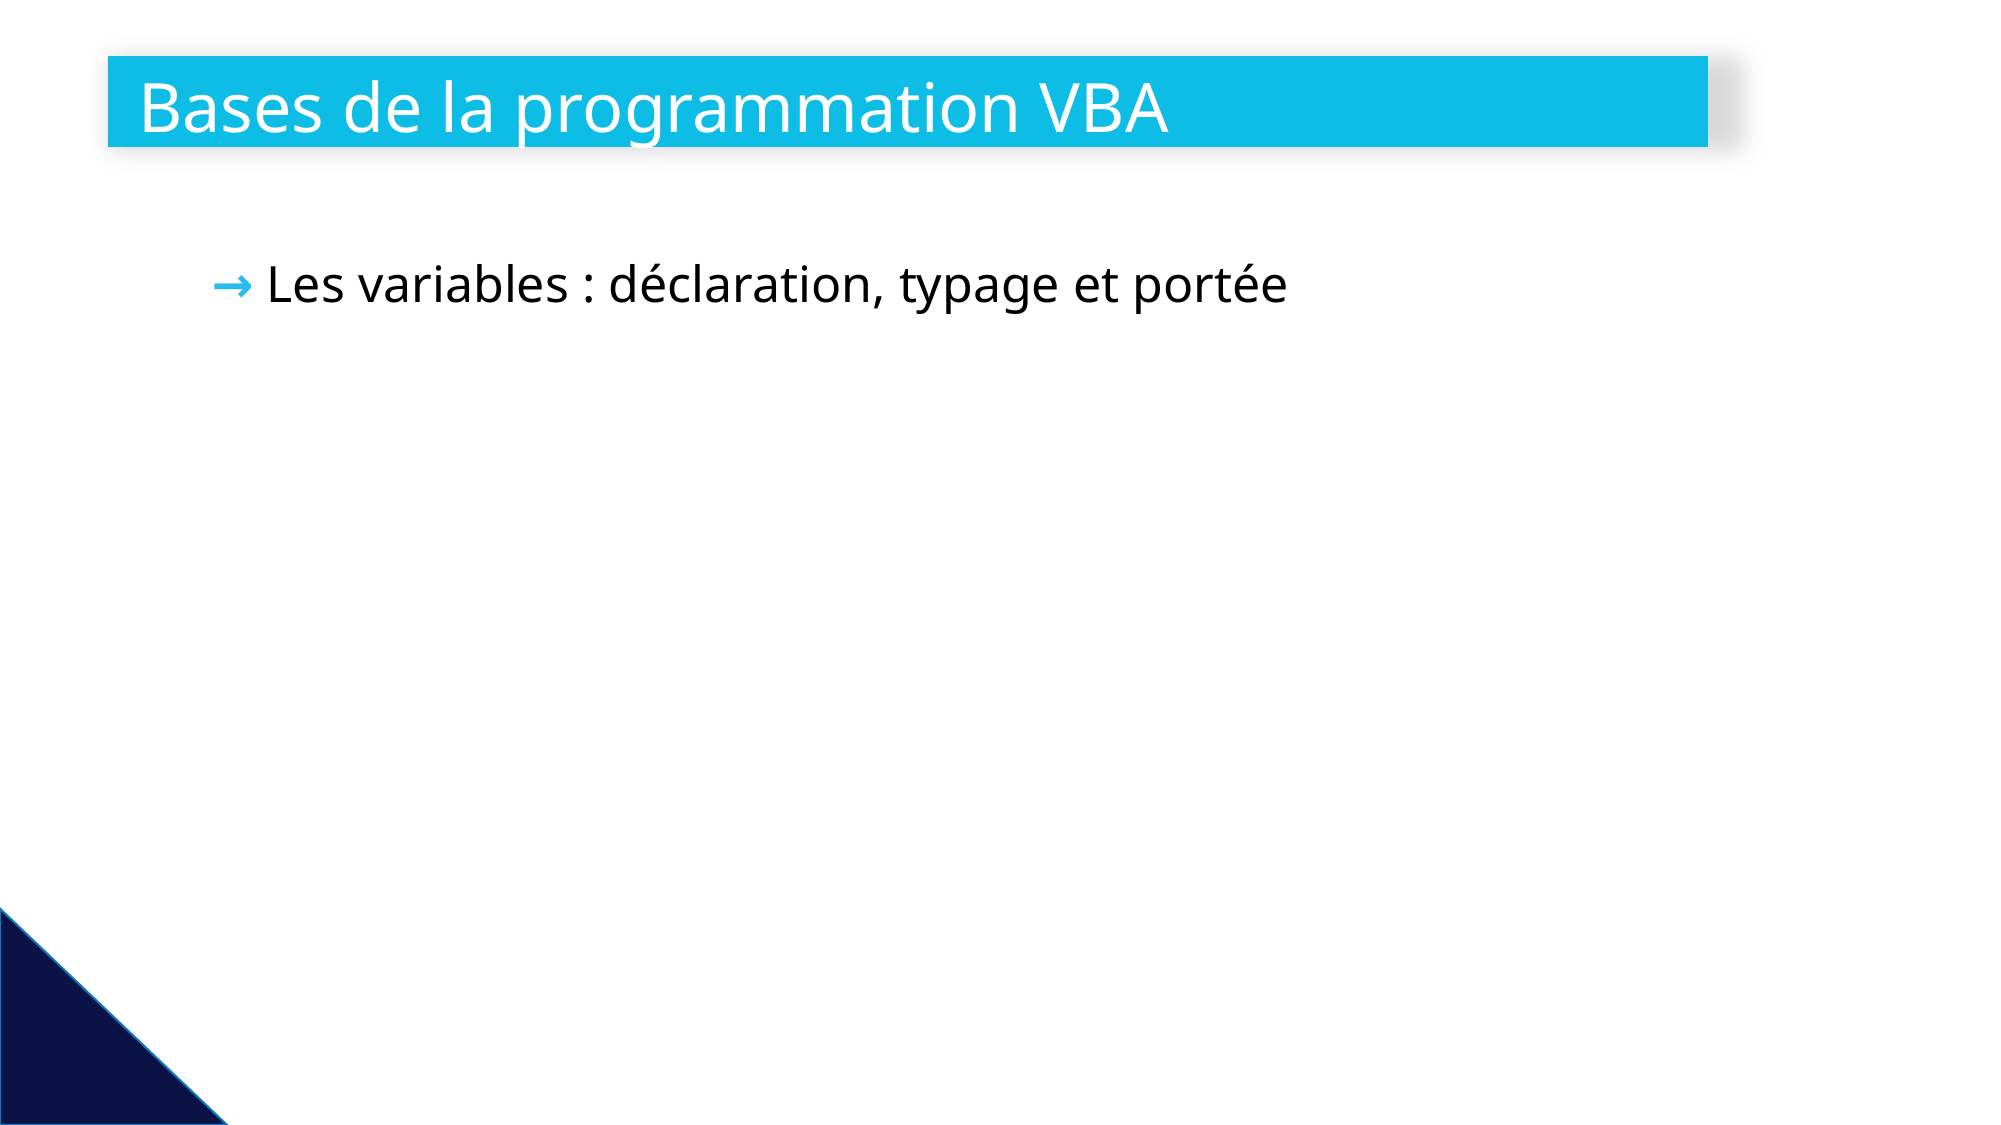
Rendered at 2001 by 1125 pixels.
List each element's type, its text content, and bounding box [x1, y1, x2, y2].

text_box → Les variables : déclaration, typage et portée [196, 185, 1596, 440]
text_box [0, 907, 229, 1125]
title Bases de la programmation VBA [108, 56, 1708, 147]
